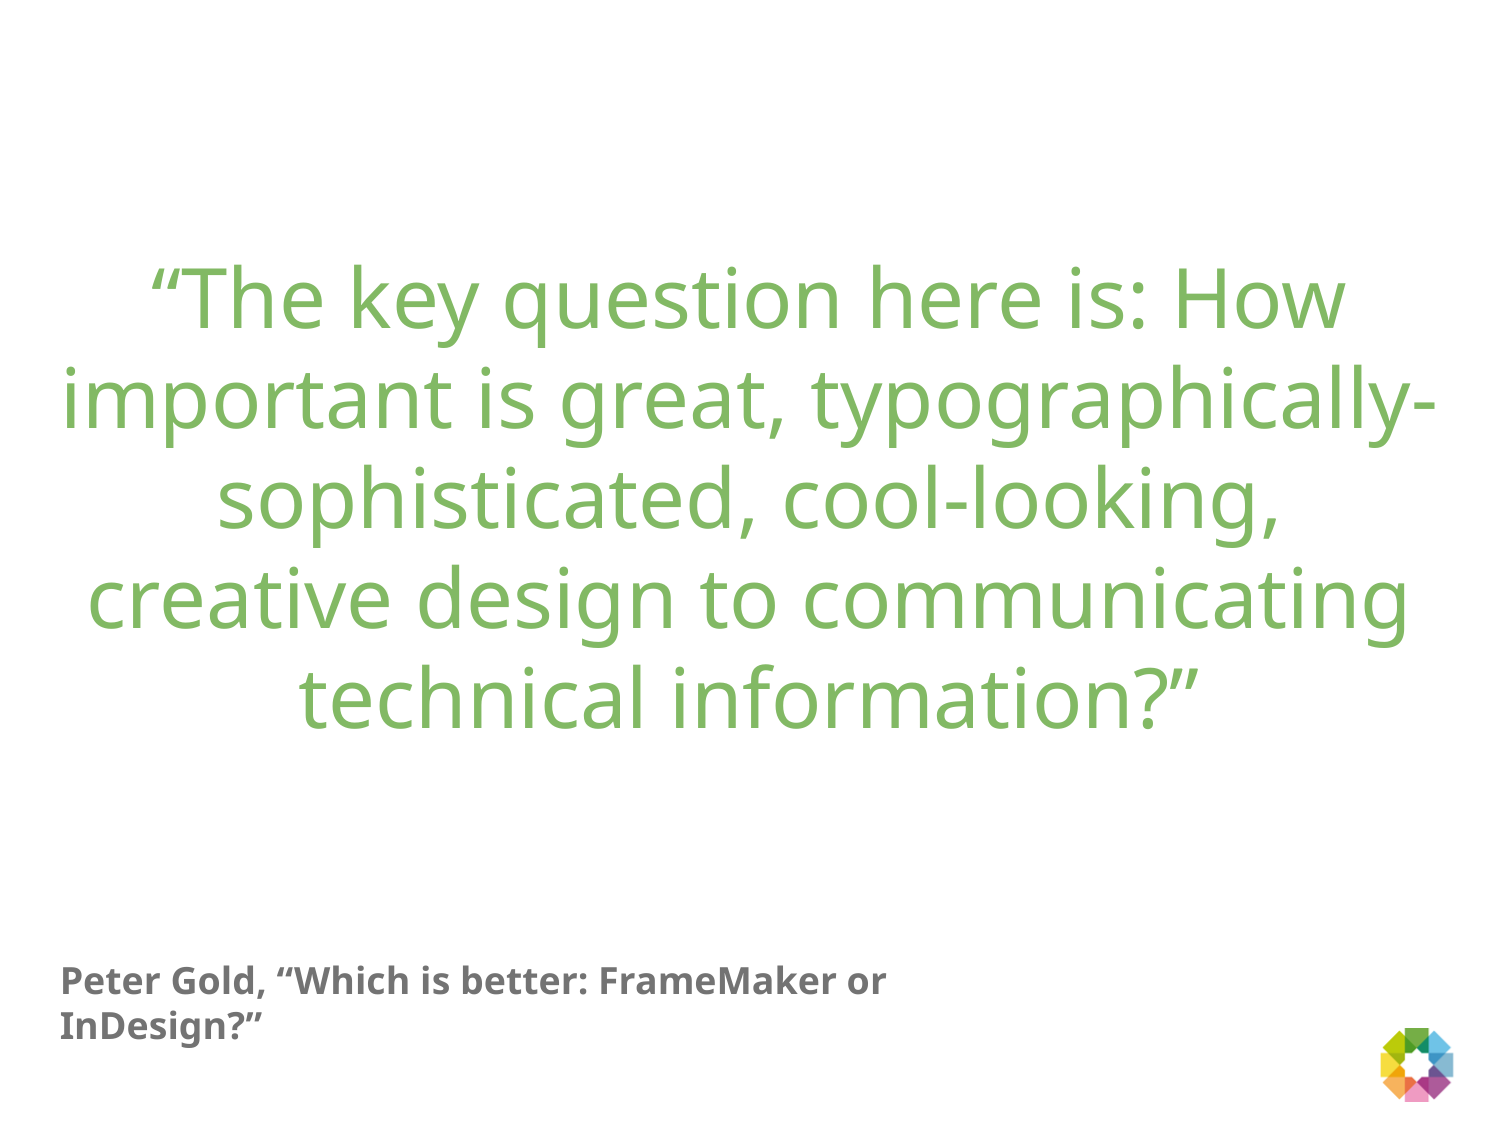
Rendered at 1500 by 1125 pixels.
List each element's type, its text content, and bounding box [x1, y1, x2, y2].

list Peter Gold, “Which is better: FrameMaker or InDesign?” [45, 949, 1068, 1103]
list “The key question here is: How important is great, typographically-sophisticated, cool-looking, creative design to communicating technical information?” [45, 43, 1455, 946]
picture [1380, 1028, 1455, 1102]
